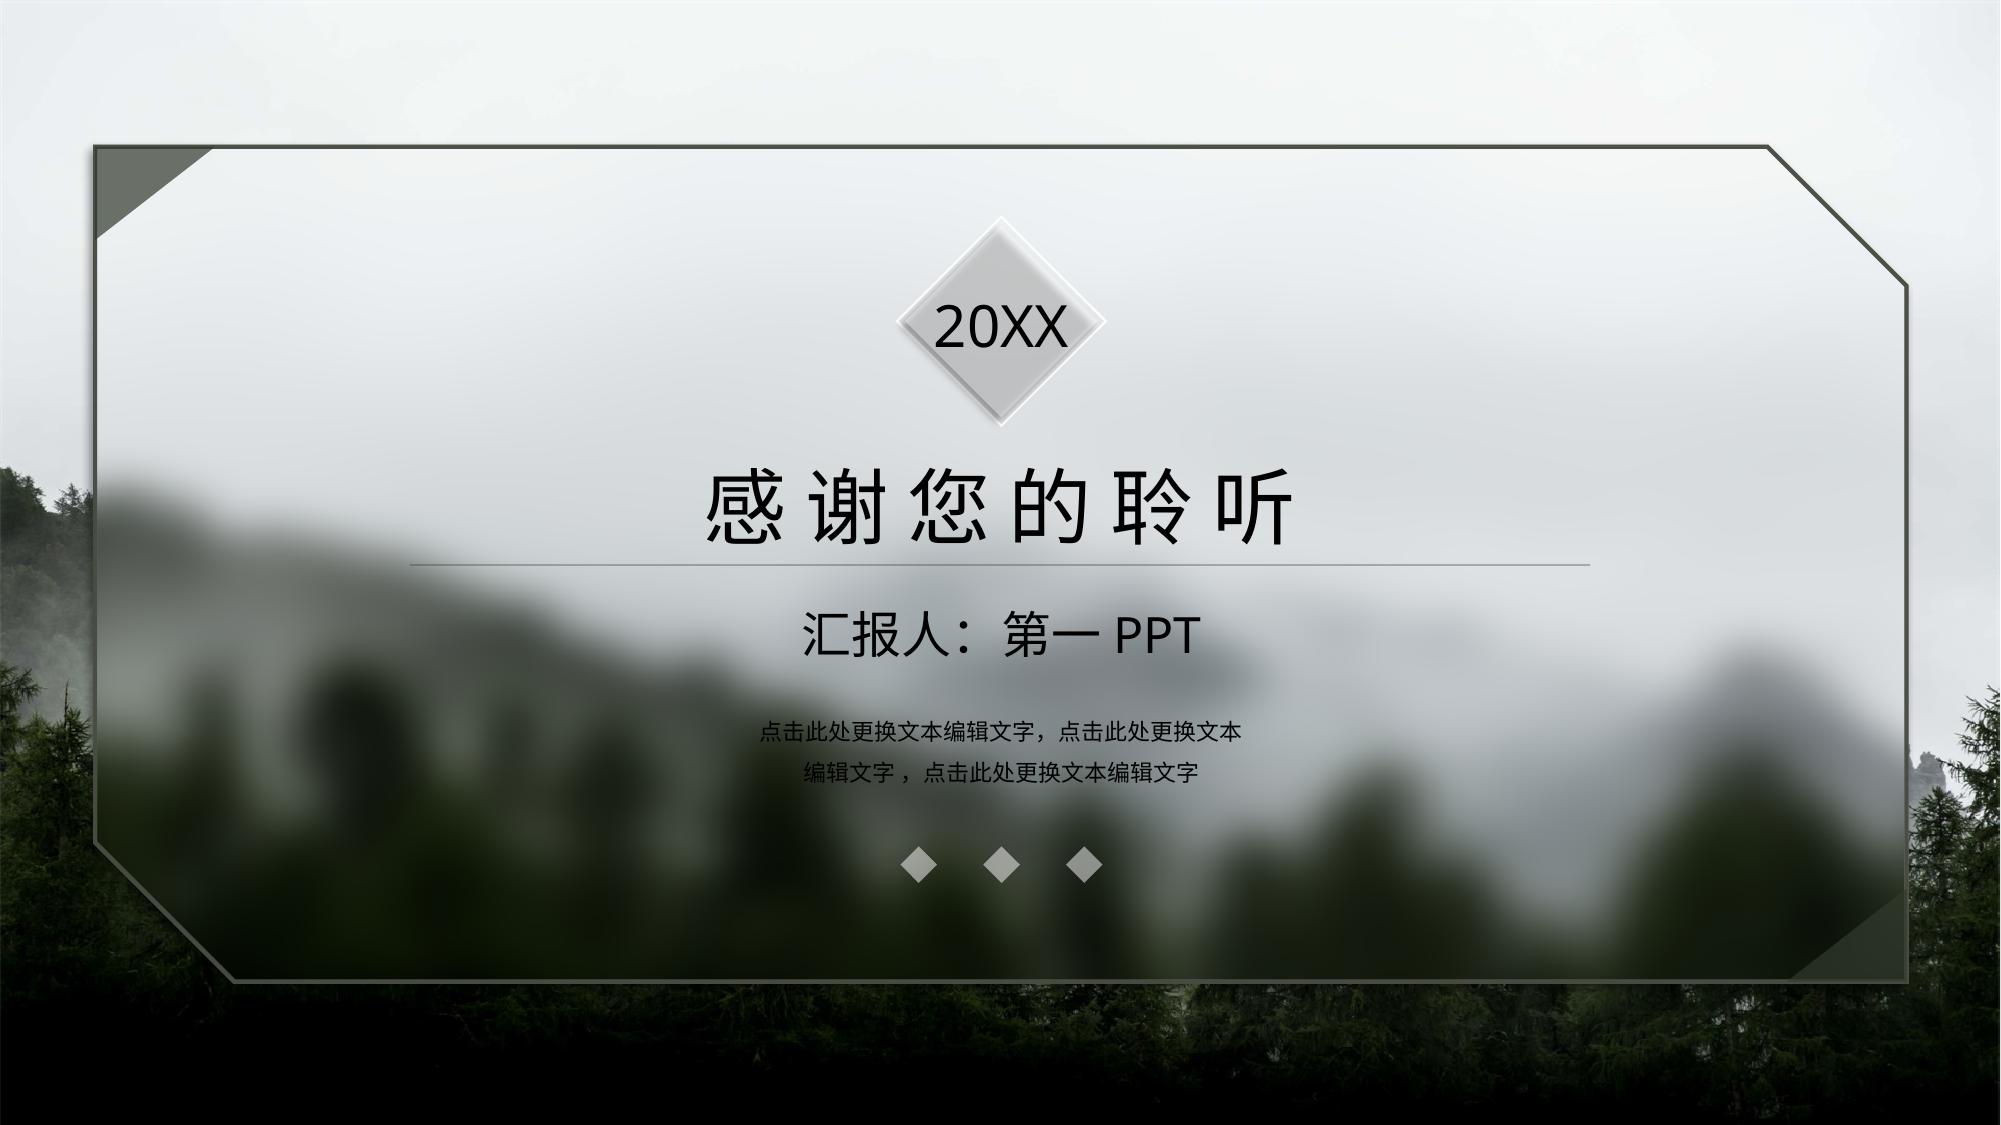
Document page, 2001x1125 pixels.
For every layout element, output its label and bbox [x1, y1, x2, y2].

text_box [896, 216, 1106, 426]
picture [0, 0, 2001, 1125]
text_box [900, 846, 1103, 883]
